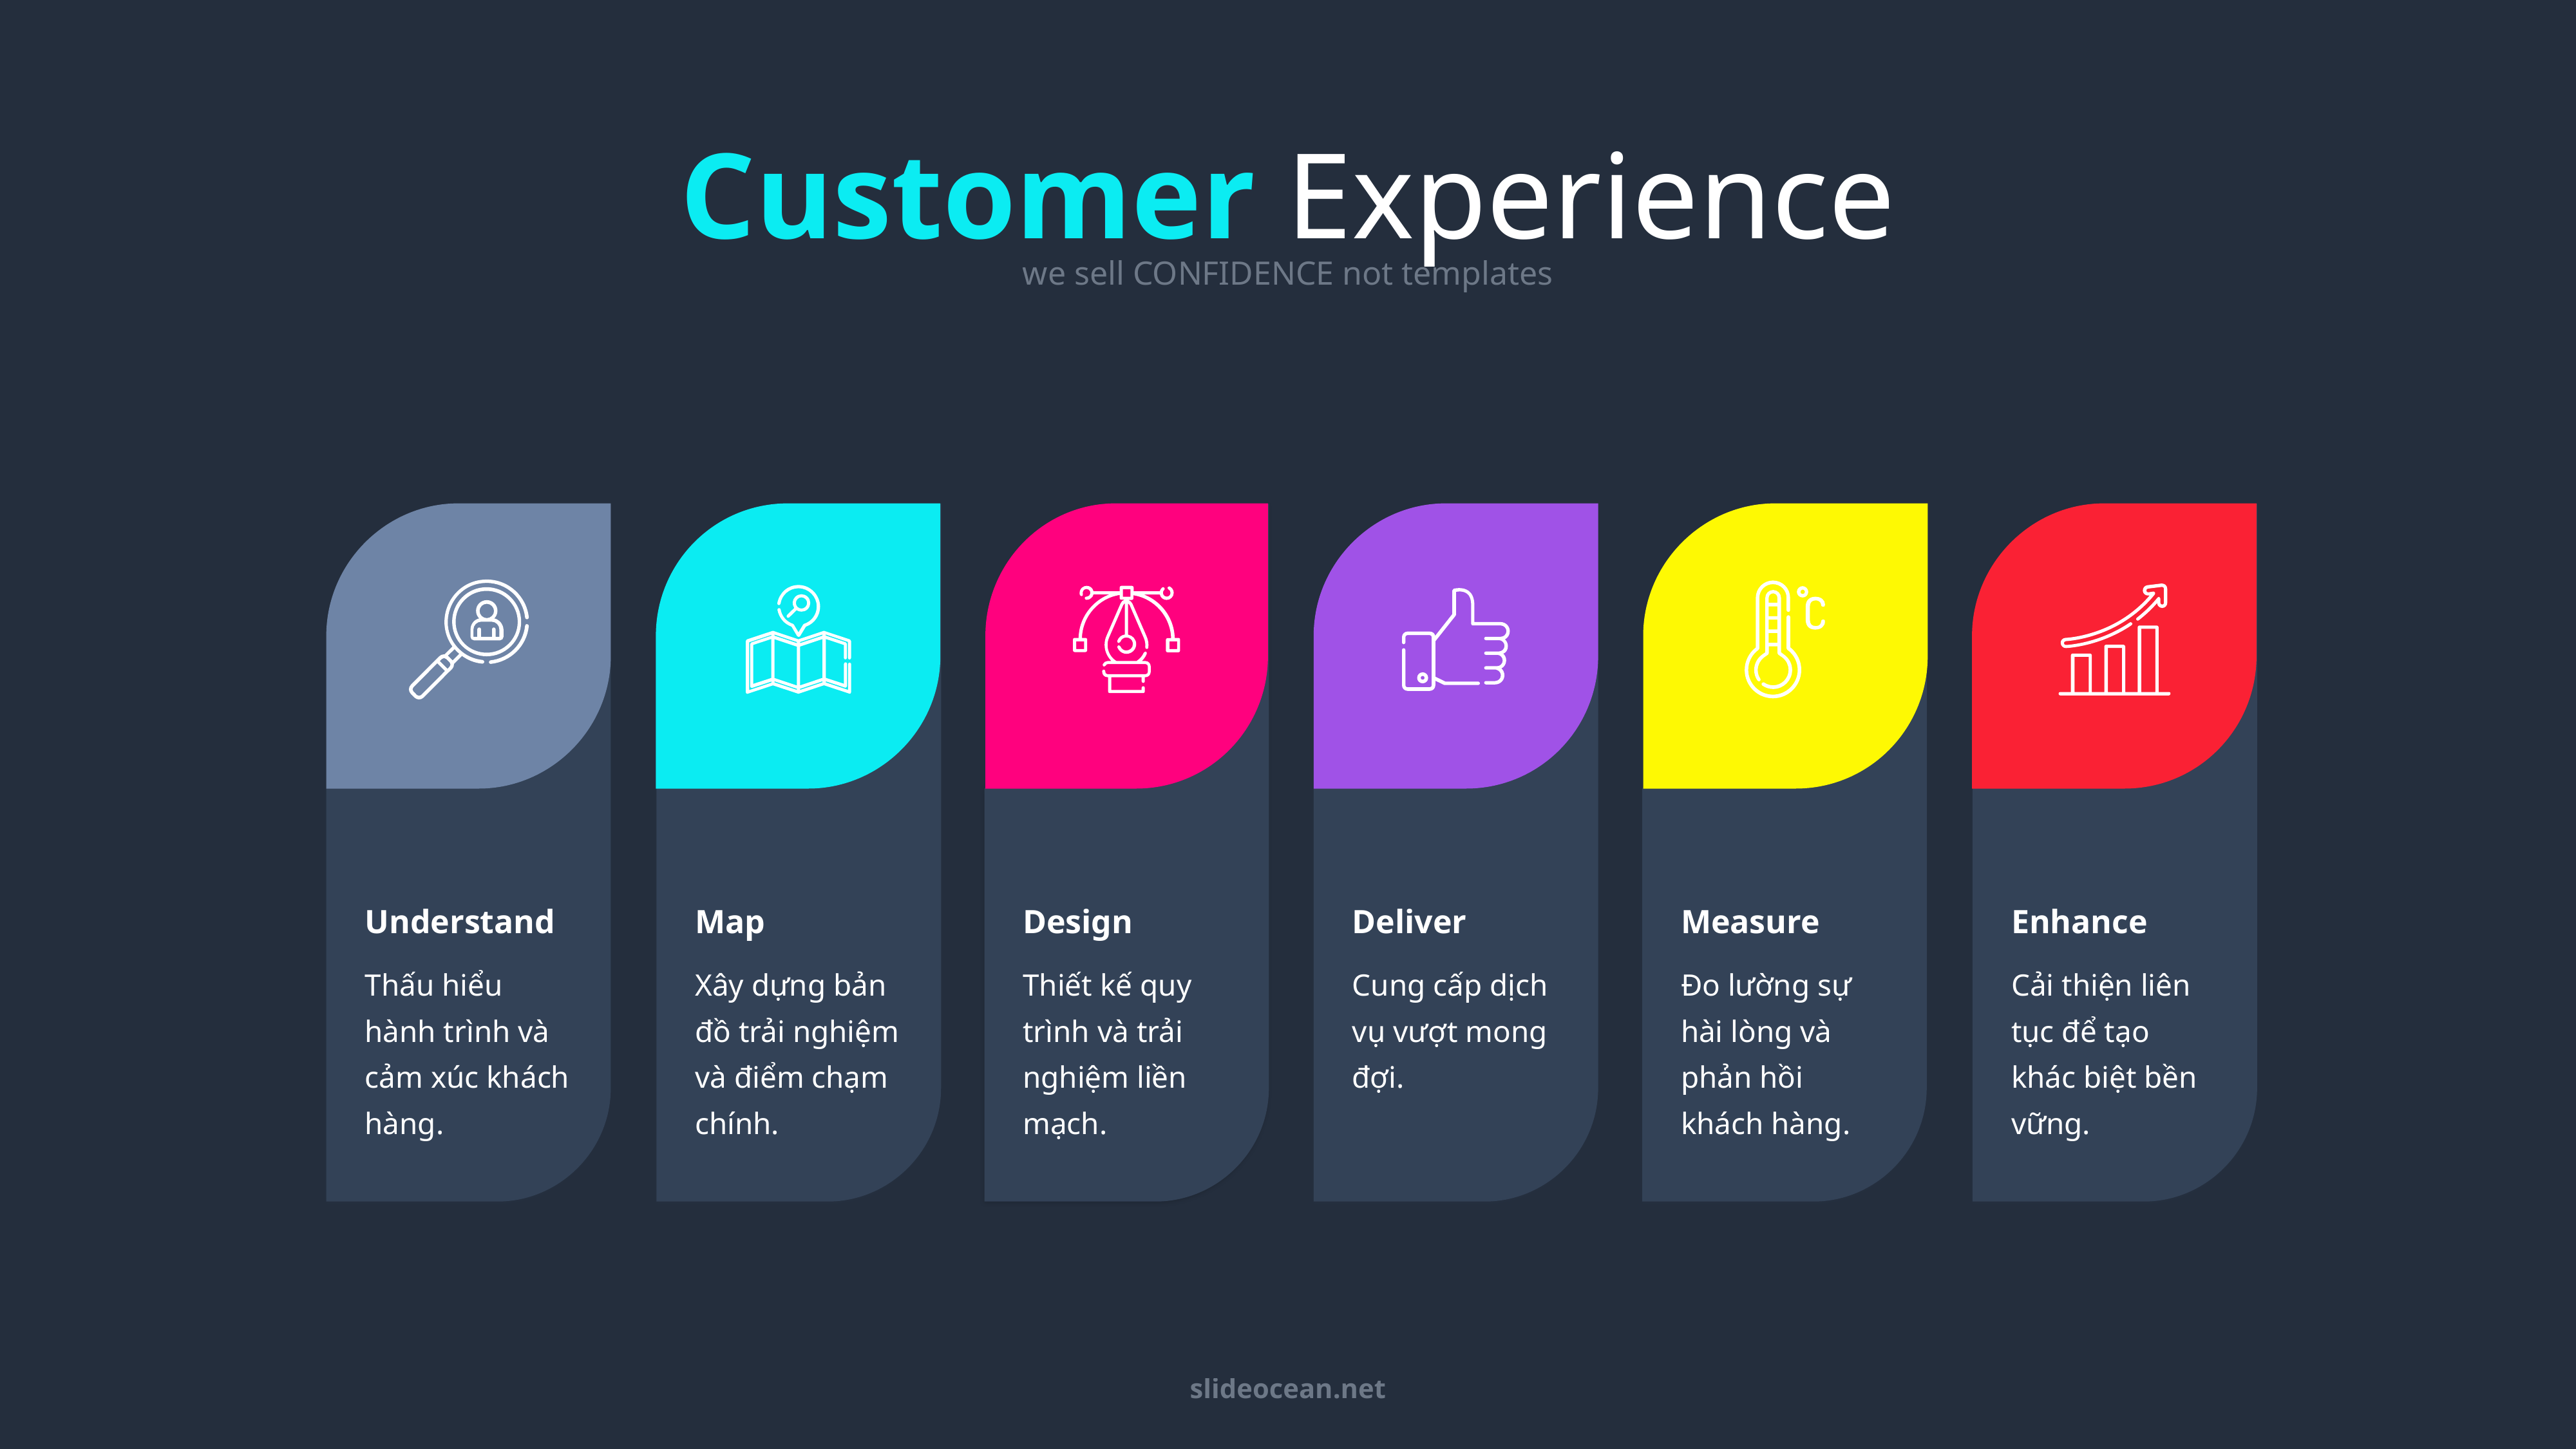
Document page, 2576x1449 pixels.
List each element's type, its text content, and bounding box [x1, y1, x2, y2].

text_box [1642, 503, 1928, 1202]
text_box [983, 503, 1269, 1202]
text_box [745, 584, 852, 694]
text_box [408, 579, 529, 700]
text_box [1313, 503, 1599, 1202]
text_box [1744, 580, 1826, 699]
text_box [2058, 583, 2172, 696]
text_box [1971, 503, 2258, 1202]
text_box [326, 503, 611, 1202]
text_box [1401, 587, 1510, 692]
text_box Customer Experience [670, 116, 1905, 267]
text_box slideocean.net [1180, 1367, 1396, 1409]
text_box we sell CONFIDENCE not templates [1013, 267, 1563, 296]
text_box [655, 503, 942, 1202]
